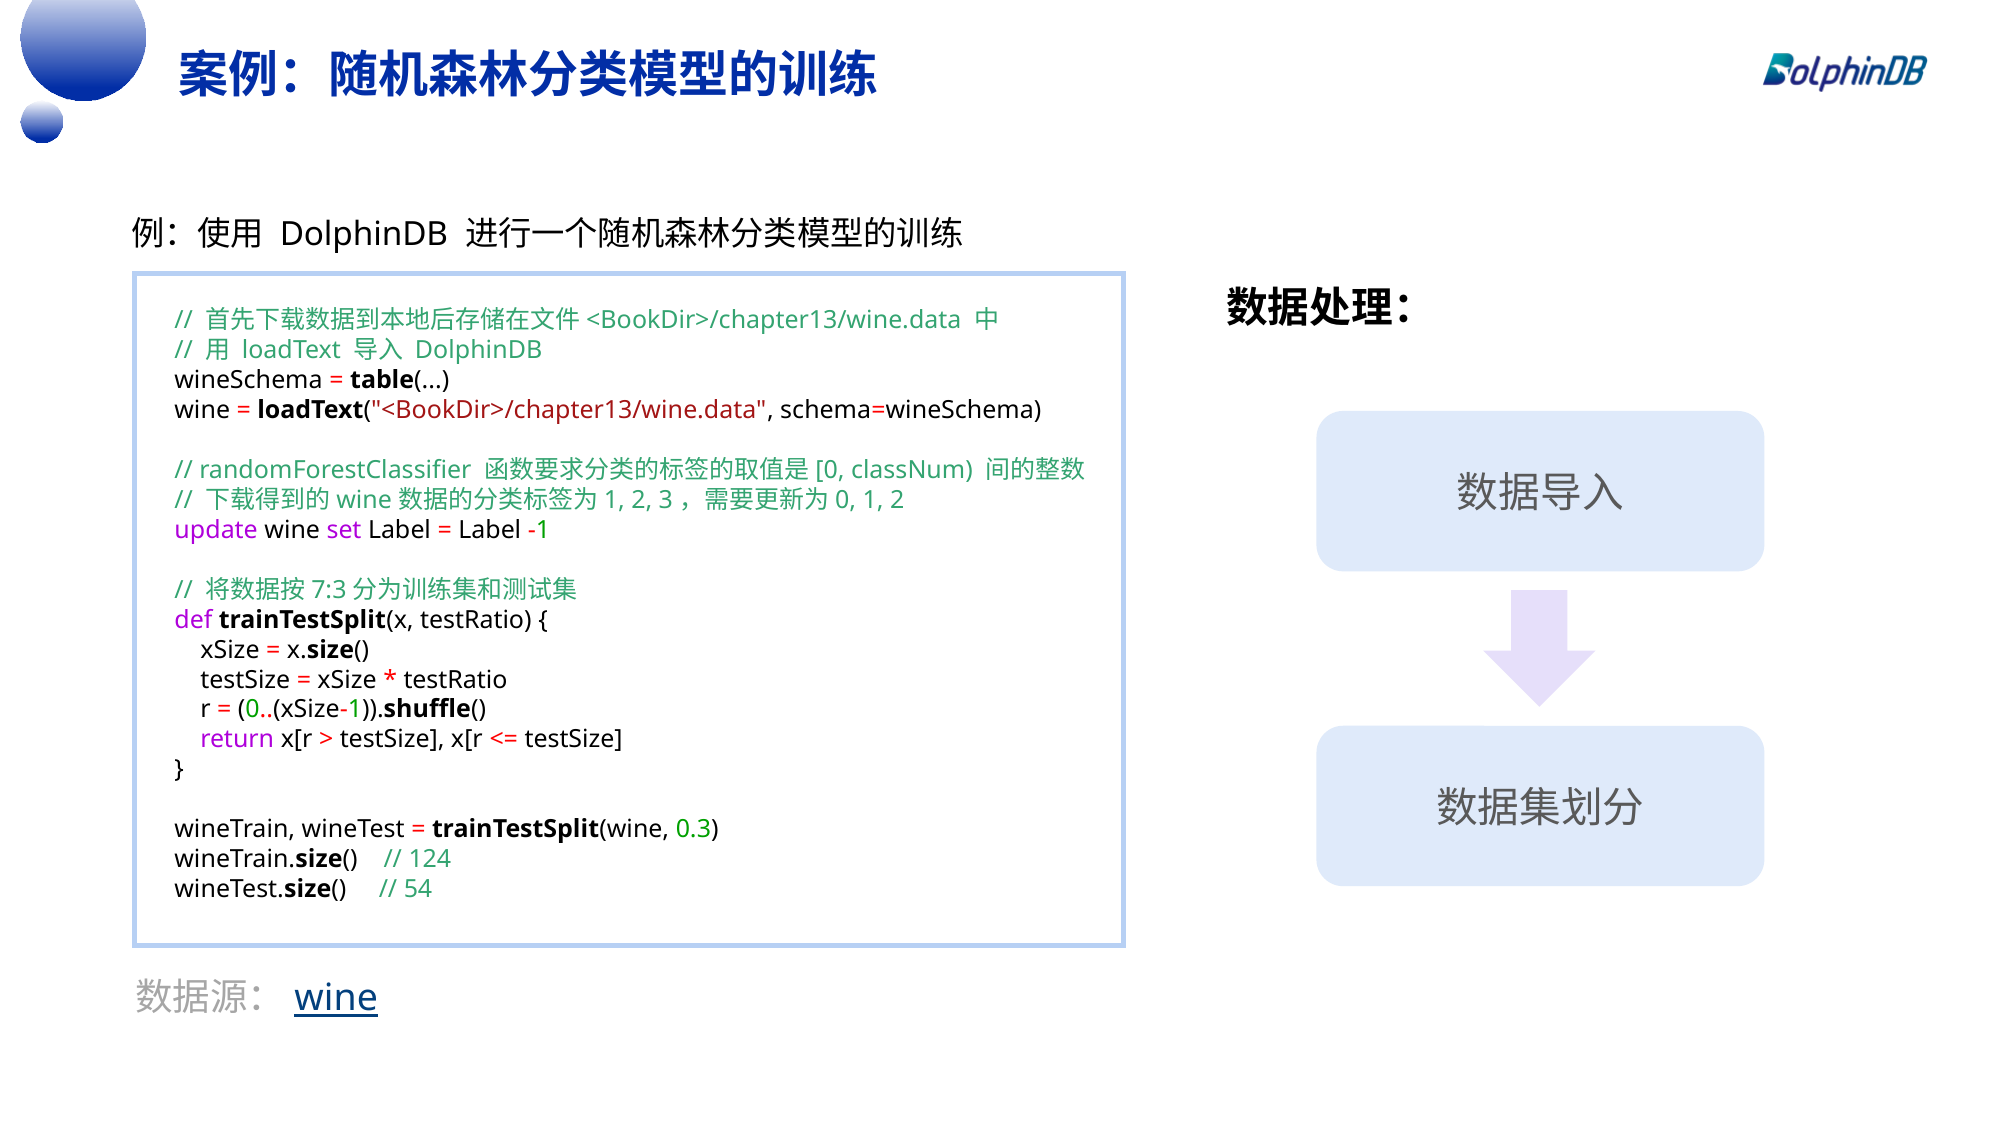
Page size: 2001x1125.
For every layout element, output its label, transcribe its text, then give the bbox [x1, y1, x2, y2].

text_box 数据处理： [1211, 273, 1575, 338]
picture [1755, 47, 1929, 93]
text_box [19, 99, 64, 144]
text_box 例：使用 DolphinDB 进行一个随机森林分类模型的训练 [116, 205, 1171, 260]
text_box [19, 0, 147, 102]
text_box [1480, 589, 1599, 709]
text_box [133, 272, 1124, 946]
text_box 案例：随机森林分类模型的训练 [163, 35, 1545, 110]
text_box 数据集划分 [1315, 724, 1766, 888]
text_box 数据导入 [1315, 409, 1766, 573]
text_box // 首先下载数据到本地后存储在文件<BookDir>/chapter13/wine.data 中 // 用 loadText 导入 DolphinDB wineSchema = table(...) wine = loadText("<BookDir>/chapter13/wine.data", schema=wineSchema) // randomForestClassifier 函数要求分类的标签的取值是[0, classNum) 间的整数 // 下载得到的wine数据的分类标签为1, 2, 3，需要更新为0, 1, 2 update wine set Label = Label -1 // 将数据按7:3分为训练集和测试集 def trainTestSplit(x, testRatio) { xSize = x.size() testSize = xSize * testRatio r = (0..(xSize-1)).shuffle() return x[r > testSize], x[r <= testSize] } wineTrain, wineTest = trainTestSplit(wine, 0.3) wineTrain.size() // 124 wineTest.size() // 54 [159, 296, 1124, 910]
text_box 数据源：wine [120, 965, 788, 1032]
